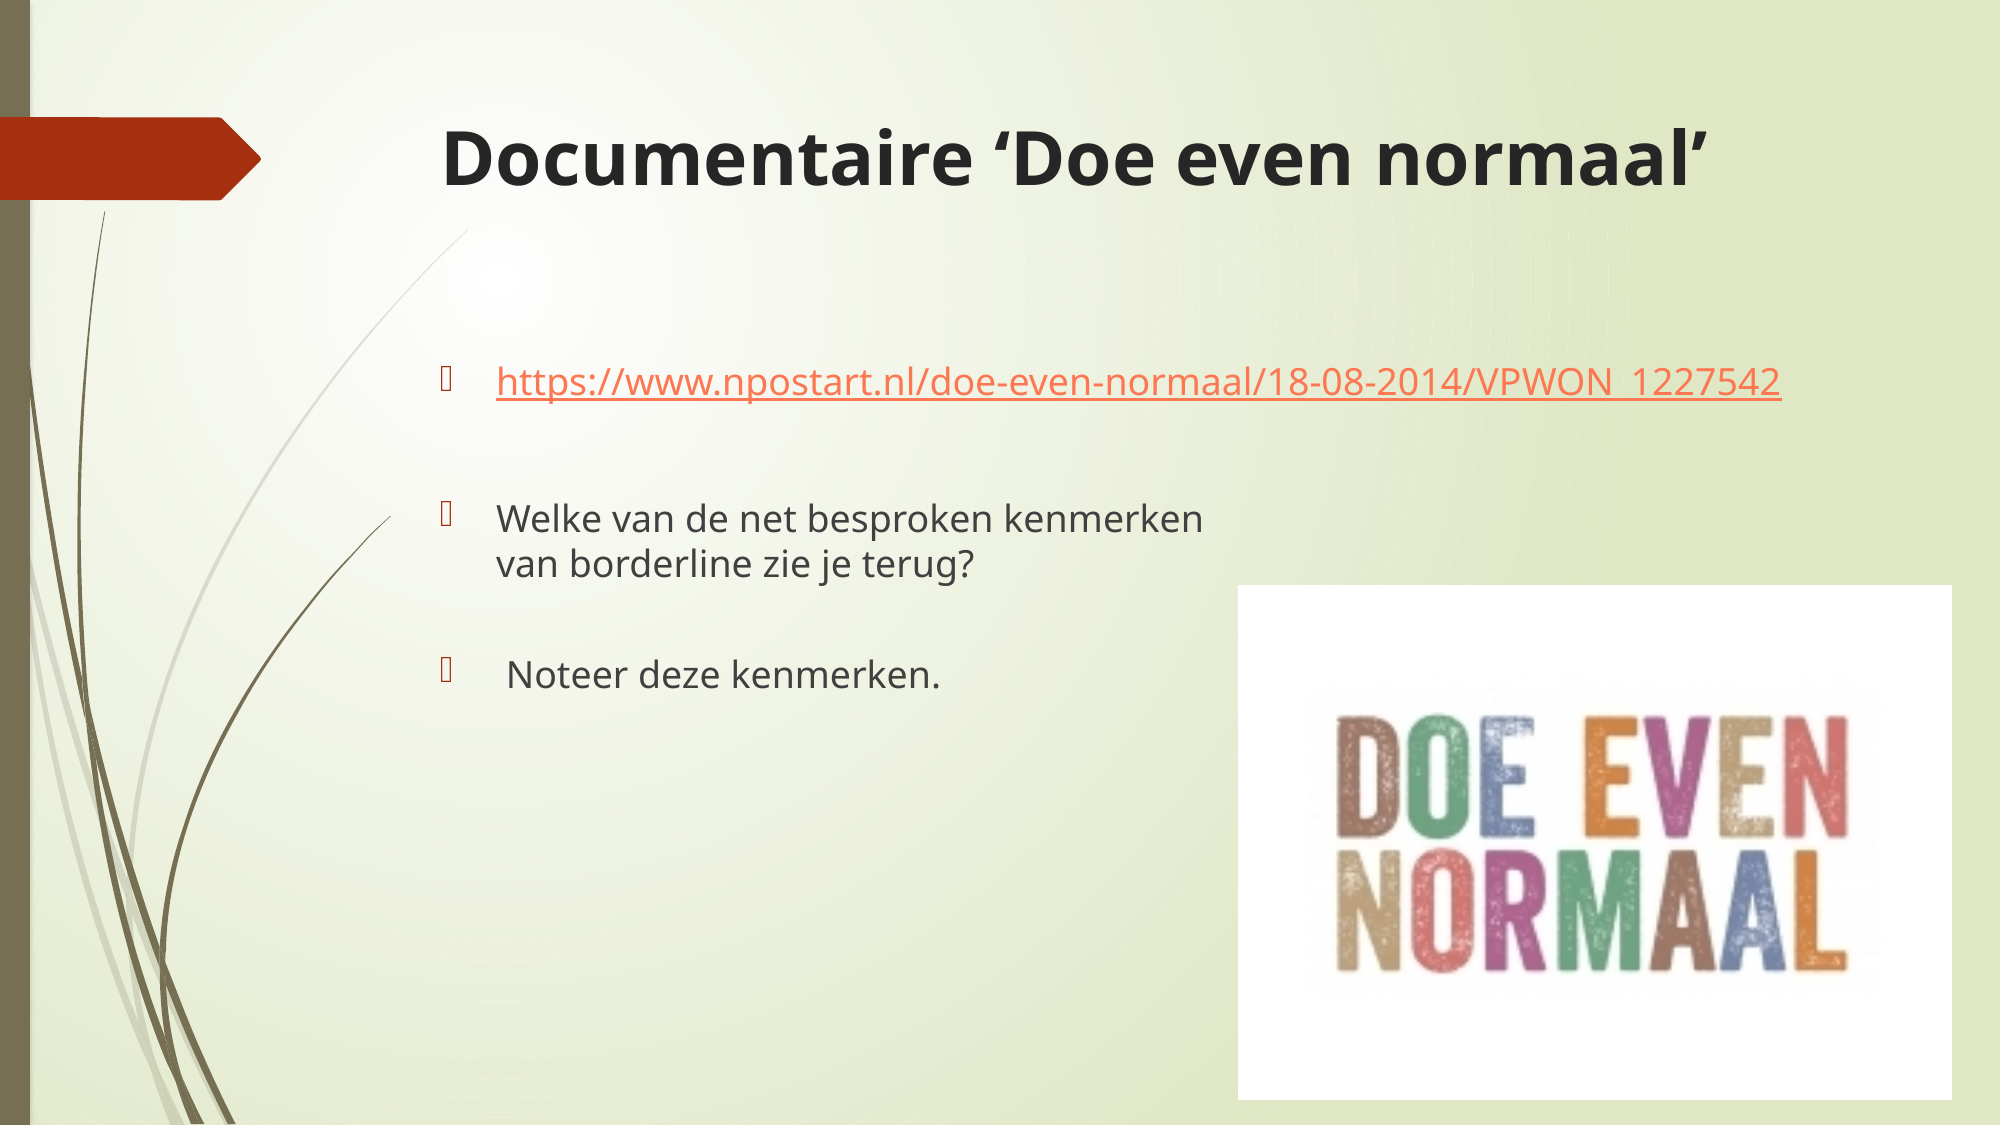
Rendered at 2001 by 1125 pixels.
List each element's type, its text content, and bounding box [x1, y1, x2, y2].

list https://www.npostart.nl/doe-even-normaal/18-08-2014/VPWON_1227542 Welke van de net besproken kenmerken van borderline zie je terug? Noteer deze kenmerken. [424, 350, 1888, 970]
title Documentaire ‘Doe even normaal’ [425, 102, 1888, 313]
picture [1237, 585, 1953, 1101]
